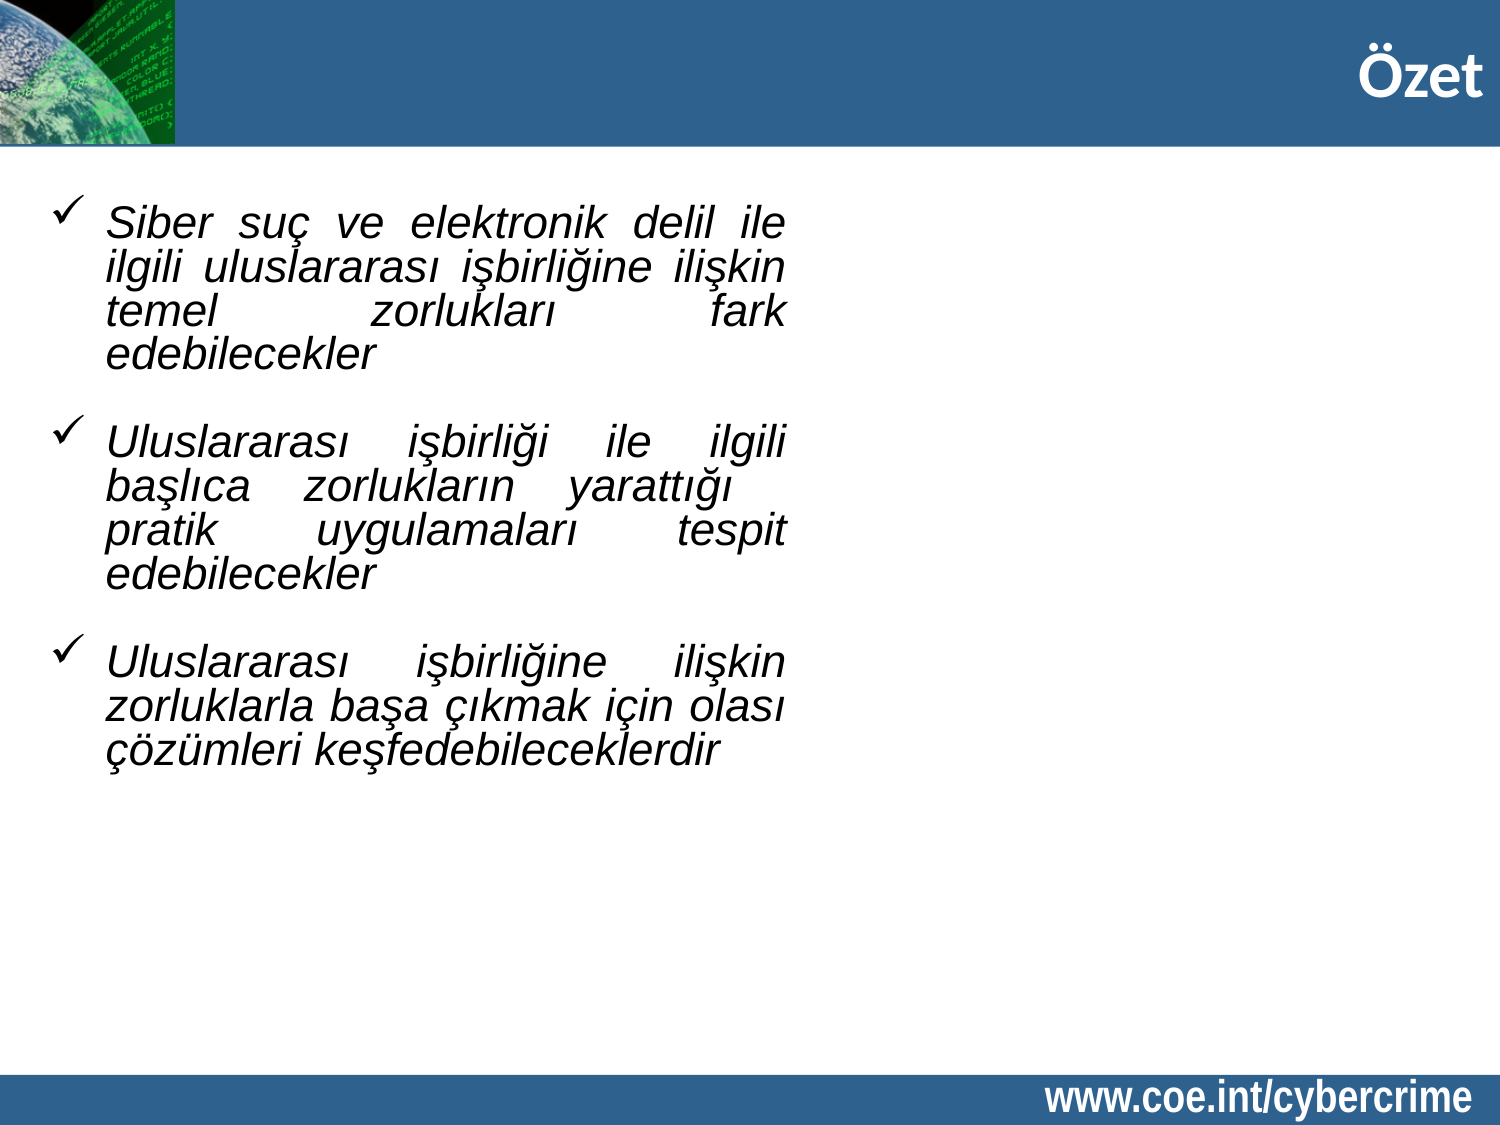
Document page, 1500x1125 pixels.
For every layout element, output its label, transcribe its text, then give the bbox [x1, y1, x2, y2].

text_box Özet [177, 0, 1500, 149]
text_box Siber suç ve elektronik delil ile ilgili uluslararası işbirliğine ilişkin temel zorlukları fark edebilecekler Uluslararası işbirliği ile ilgili başlıca zorlukların yarattığı pratik uygulamaları tespit edebilecekler Uluslararası işbirliğine ilişkin zorluklarla başa çıkmak için olası çözümleri keşfedebileceklerdir [34, 195, 802, 870]
text_box www.coe.int/cybercrime [1030, 1059, 1500, 1125]
text_box [0, 1073, 1030, 1125]
picture [0, 0, 175, 144]
